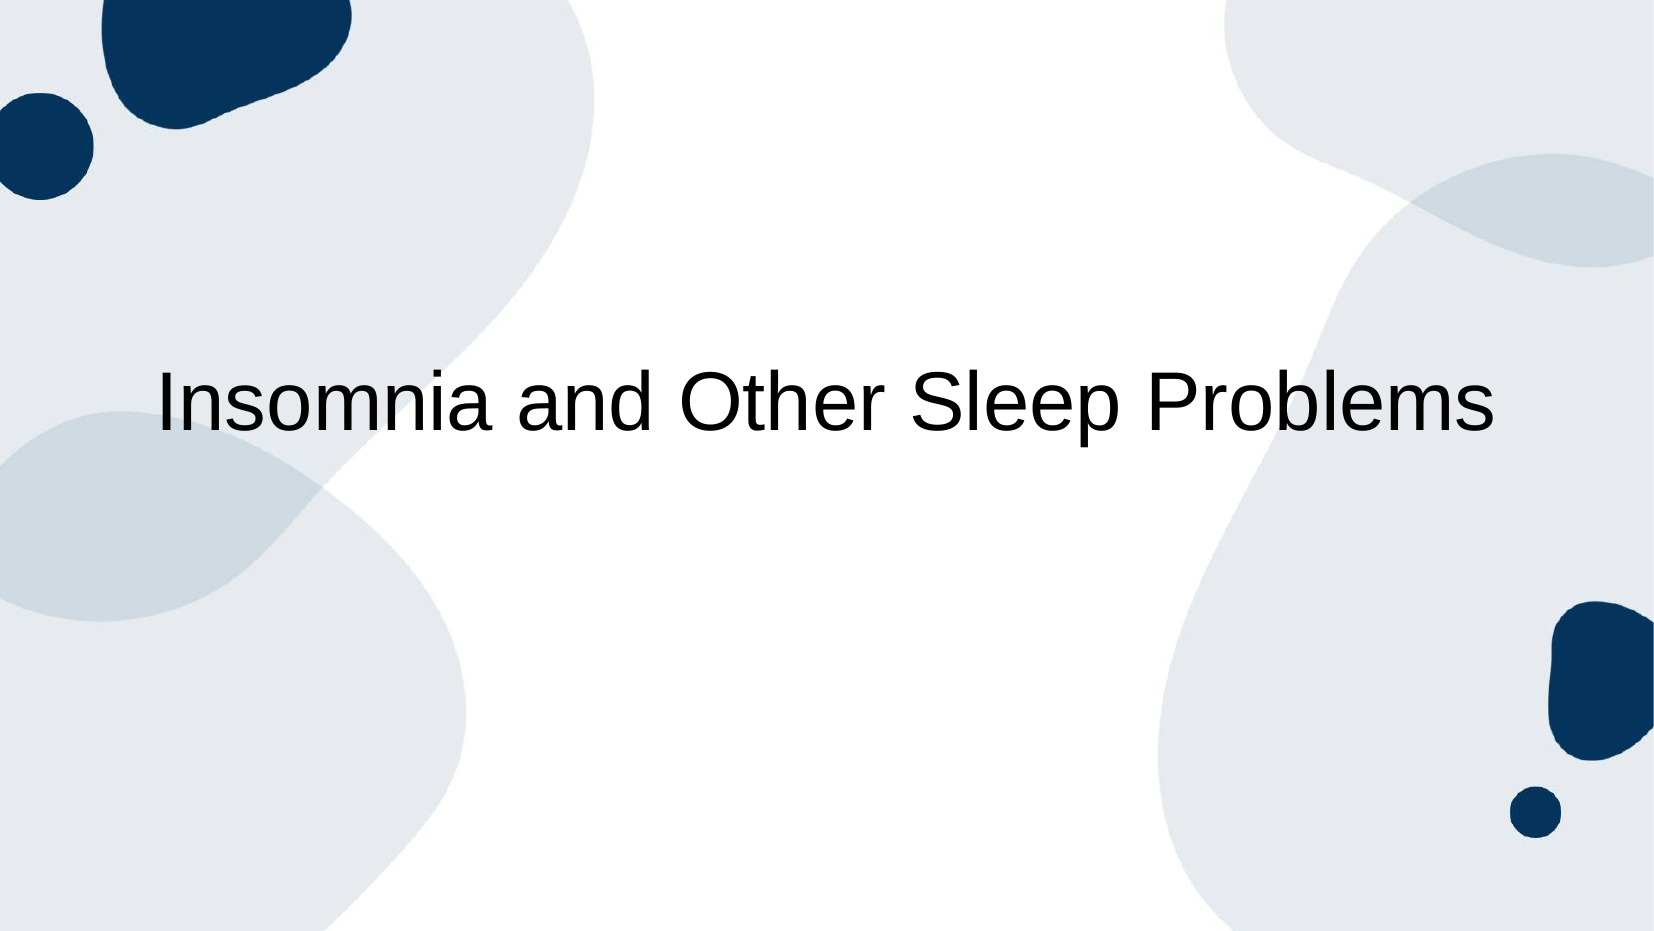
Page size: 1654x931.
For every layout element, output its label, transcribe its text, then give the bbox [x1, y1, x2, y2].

text_box Insomnia and Other Sleep Problems [82, 37, 1571, 757]
picture [0, 0, 1654, 931]
